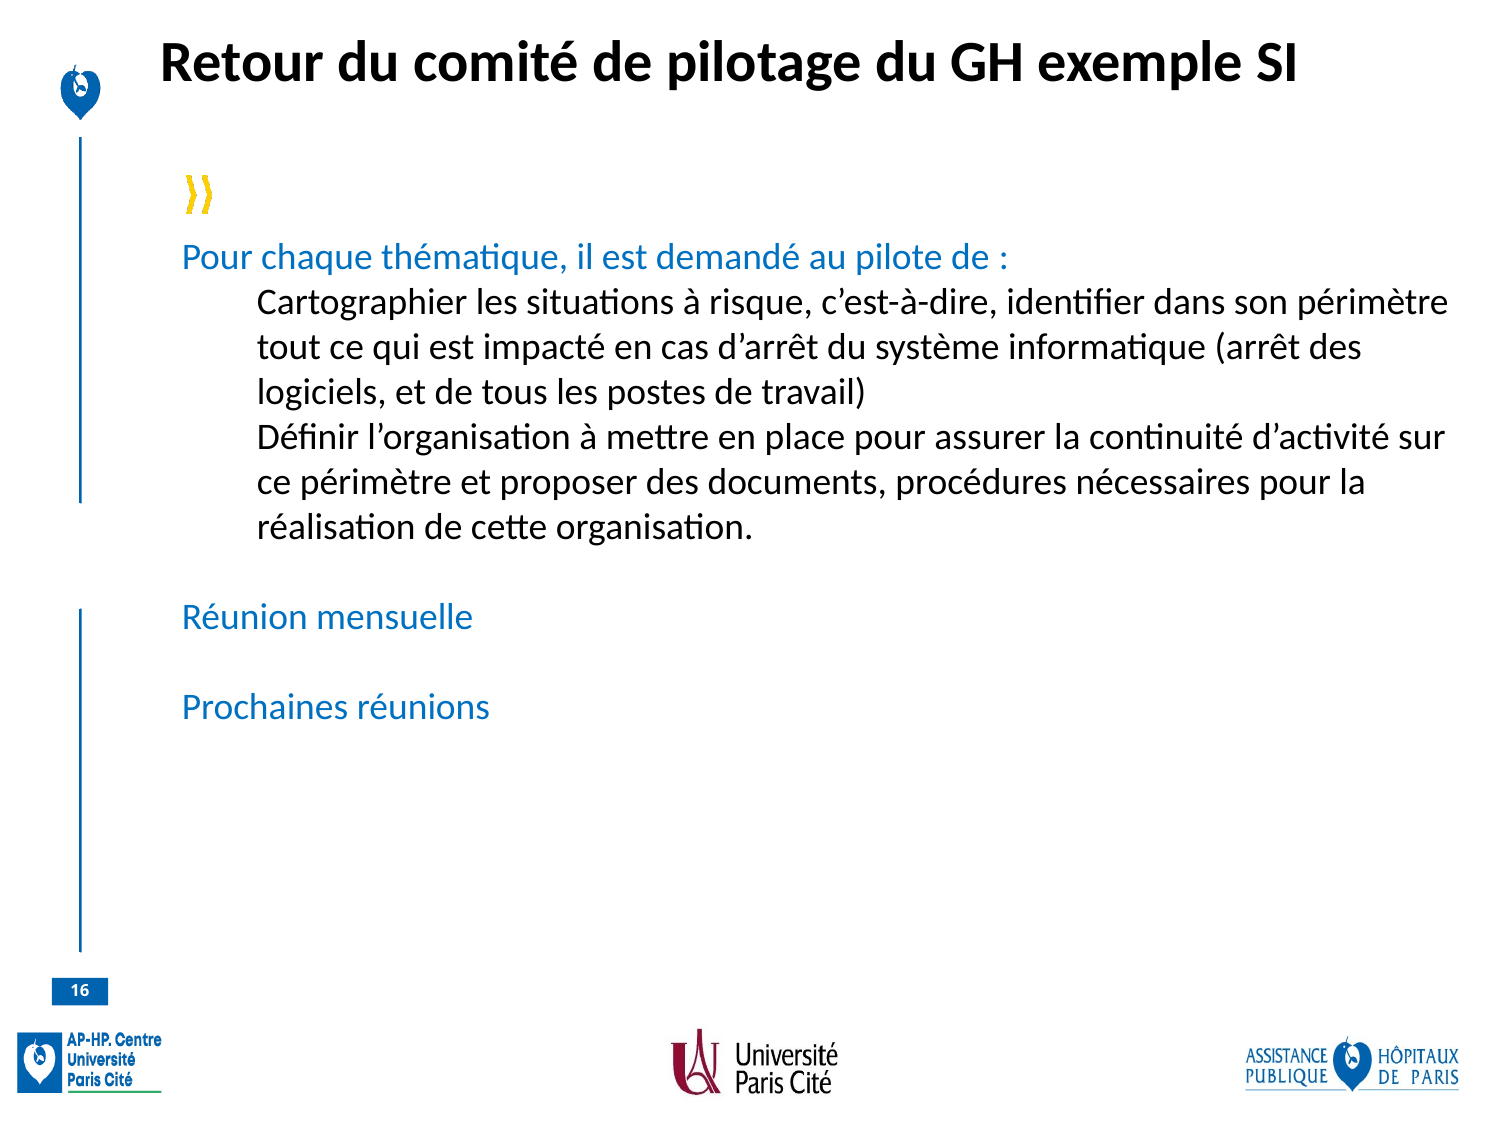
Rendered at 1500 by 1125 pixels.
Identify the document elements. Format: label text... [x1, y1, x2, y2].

picture [1245, 1035, 1459, 1092]
picture [185, 175, 212, 214]
picture [57, 62, 103, 122]
picture [16, 1031, 162, 1094]
picture [666, 1024, 839, 1103]
list Pour chaque thématique, il est demandé au pilote de : Cartographier les situations à risque, c’est-à-dire, identifier dans son périmètre tout ce qui est impacté en cas d’arrêt du système informatique (arrêt des logiciels, et de tous les postes de travail) Définir l’organisation à mettre en place pour assurer la continuité d’activité sur ce périmètre et proposer des documents, procédures nécessaires pour la réalisation de cette organisation. Réunion mensuelle Prochaines réunions [181, 231, 1460, 1006]
list Retour du comité de pilotage du GH exemple SI [160, 30, 1438, 108]
